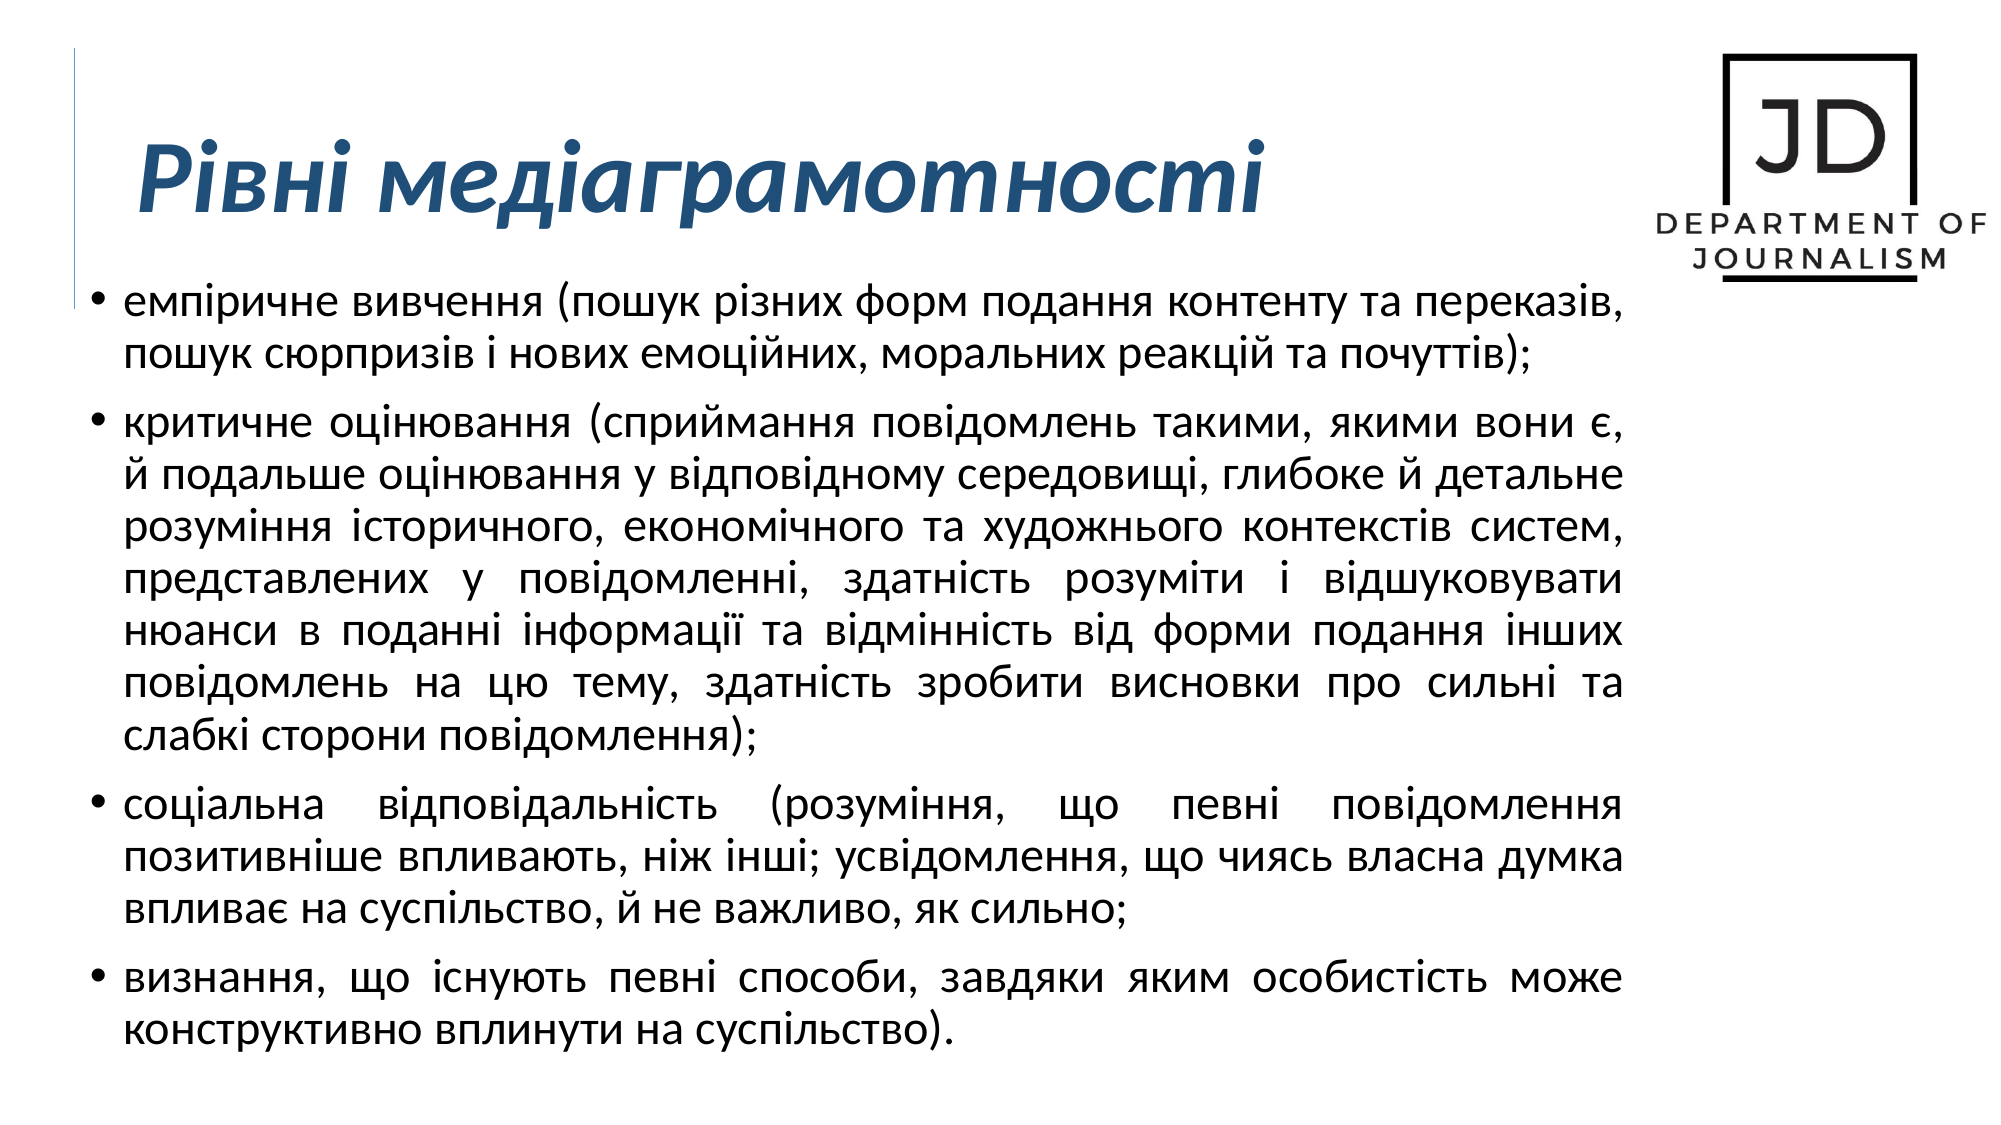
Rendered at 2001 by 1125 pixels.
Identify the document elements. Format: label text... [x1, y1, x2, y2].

list емпіричне вивчення (пошук різних форм подання контенту та переказів, пошук сюрпризів і нових емоційних, моральних реакцій та почуттів); критичне оцінювання (сприймання повідомлень такими, якими вони є, й подальше оцінювання у відповідному середовищі, глибоке й детальне розуміння історичного, економічного та художнього контекстів систем, представлених у повідомленні, здатність розуміти і відшуковувати нюанси в поданні інформації та відмінність від форми подання інших повідомлень на цю тему, здатність зробити висновки про сильні та слабкі сторони повідомлення); соціальна відповідальність (розуміння, що певні повідомлення позитивніше впливають, ніж інші; усвідомлення, що чиясь власна думка впливає на суспільство, й не важливо, як сильно; визнання, що існують певні способи, завдяки яким особистість може конструктивно вплинути на суспільство). [74, 266, 1642, 1084]
title Рівні медіаграмотності [121, 69, 1641, 288]
picture [1641, 0, 2000, 358]
